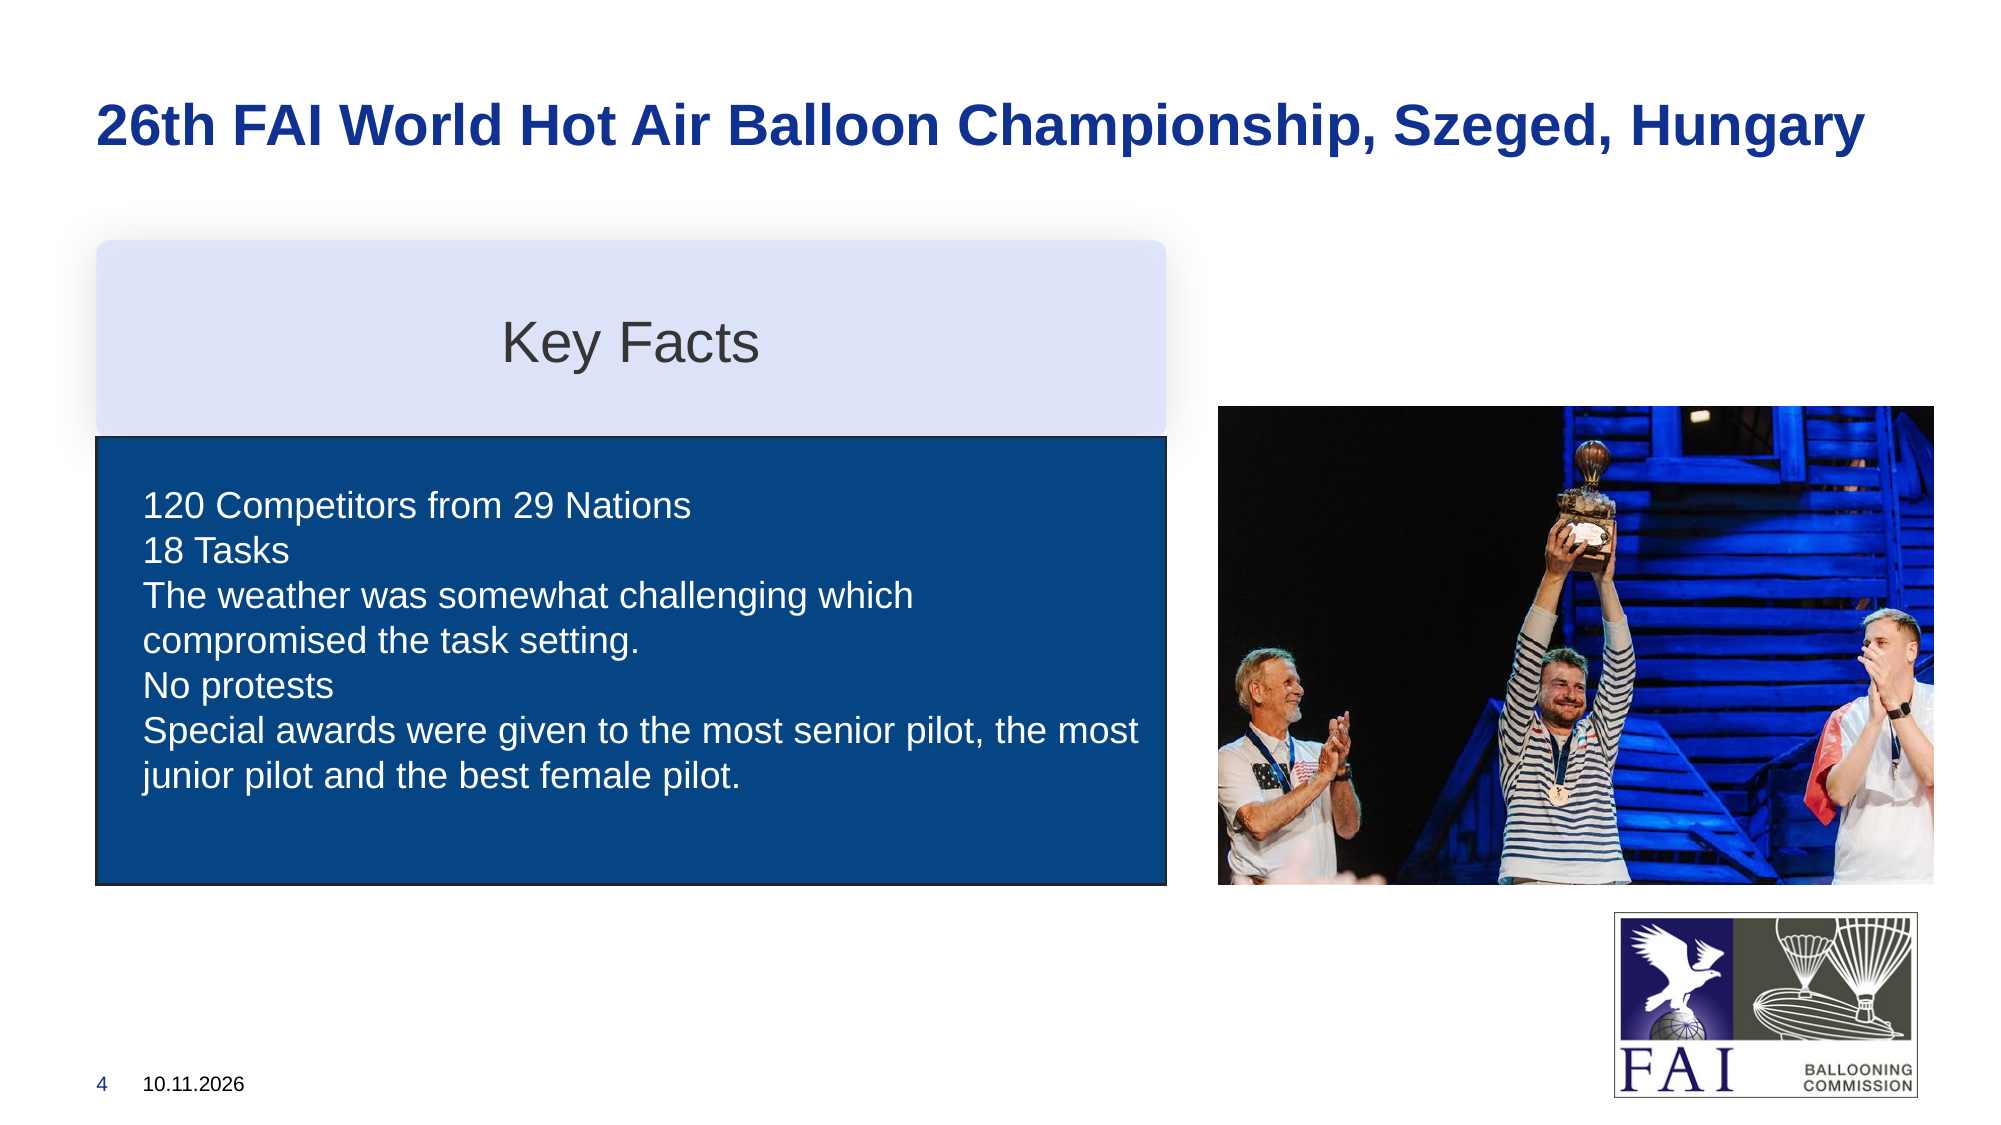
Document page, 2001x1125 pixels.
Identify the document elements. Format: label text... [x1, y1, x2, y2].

text_box 120 Competitors from 29 Nations 18 Tasks The weather was somewhat challenging which compromised the task setting. No protests Special awards were given to the most senior pilot, the most junior pilot and the best female pilot. [95, 436, 1167, 886]
picture [1614, 912, 1918, 1098]
text_box Key Facts [96, 240, 1167, 436]
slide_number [143, 1070, 256, 1125]
slide_number 4 [96, 1070, 143, 1125]
picture [1217, 406, 1934, 885]
title 26th FAI World Hot Air Balloon Championship, Szeged, Hungary [96, 72, 1901, 159]
